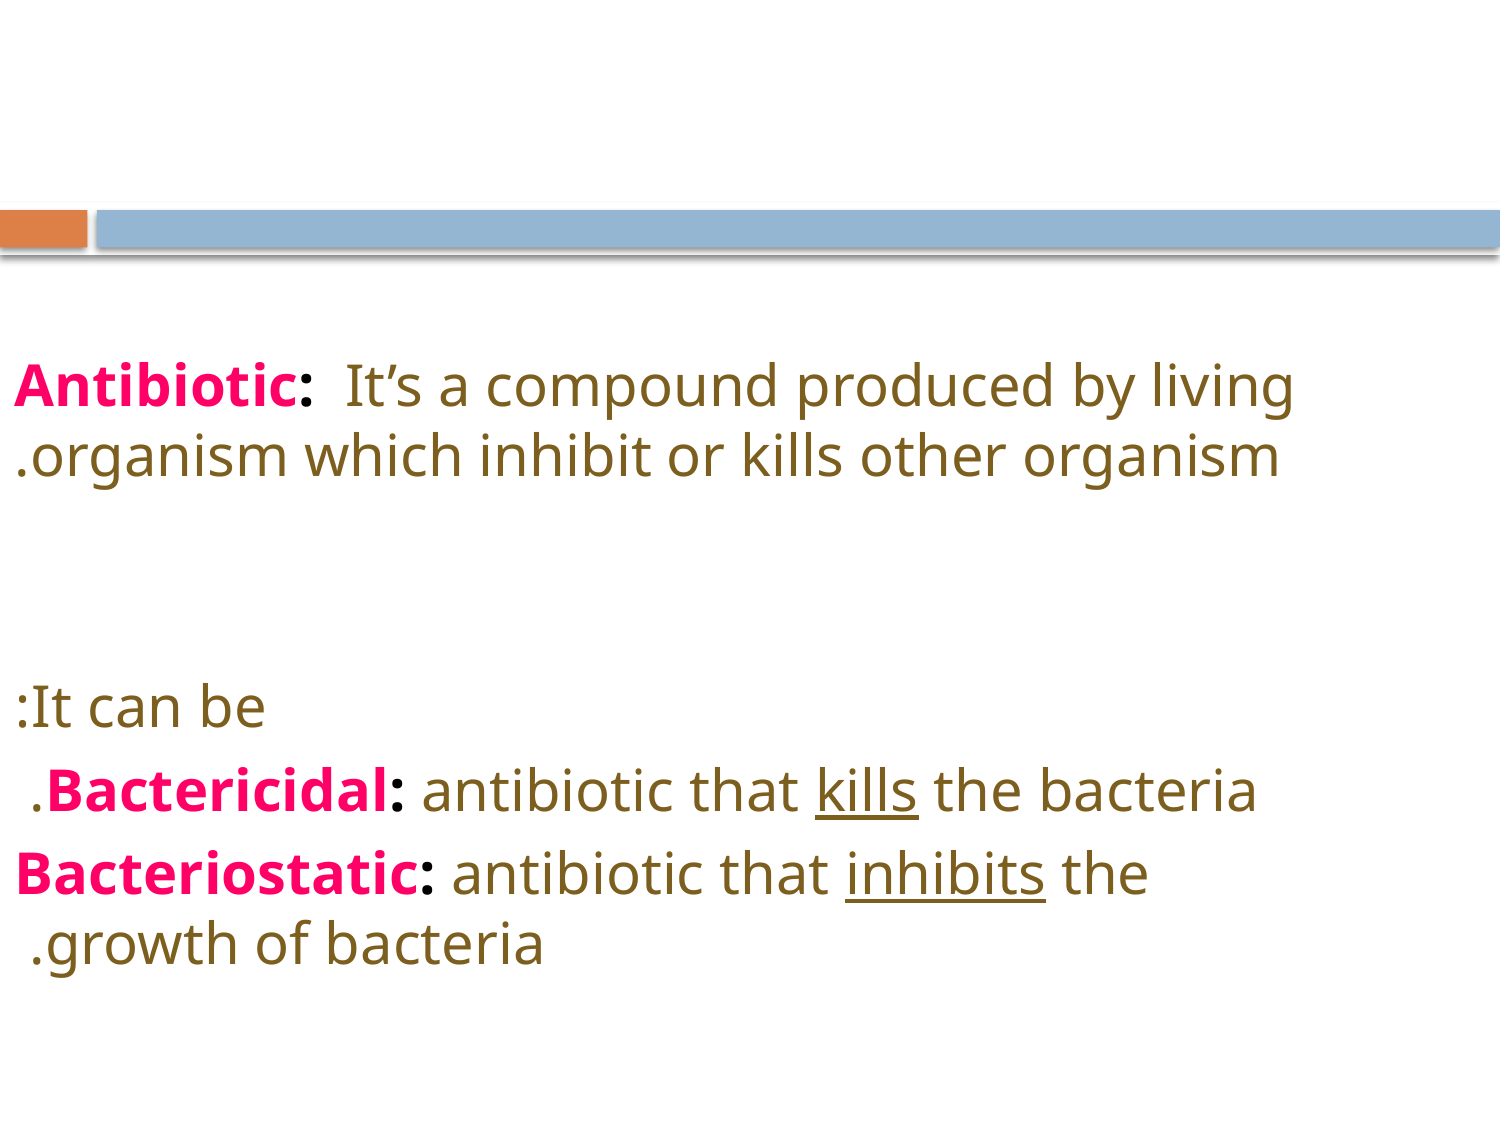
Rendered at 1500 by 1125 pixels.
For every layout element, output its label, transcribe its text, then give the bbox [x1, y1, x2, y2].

list Antibiotic: It’s a compound produced by living organism which inhibit or kills other organism. It can be: Bactericidal: antibiotic that kills the bacteria. Bacteriostatic: antibiotic that inhibits the growth of bacteria. [0, 257, 1350, 1001]
